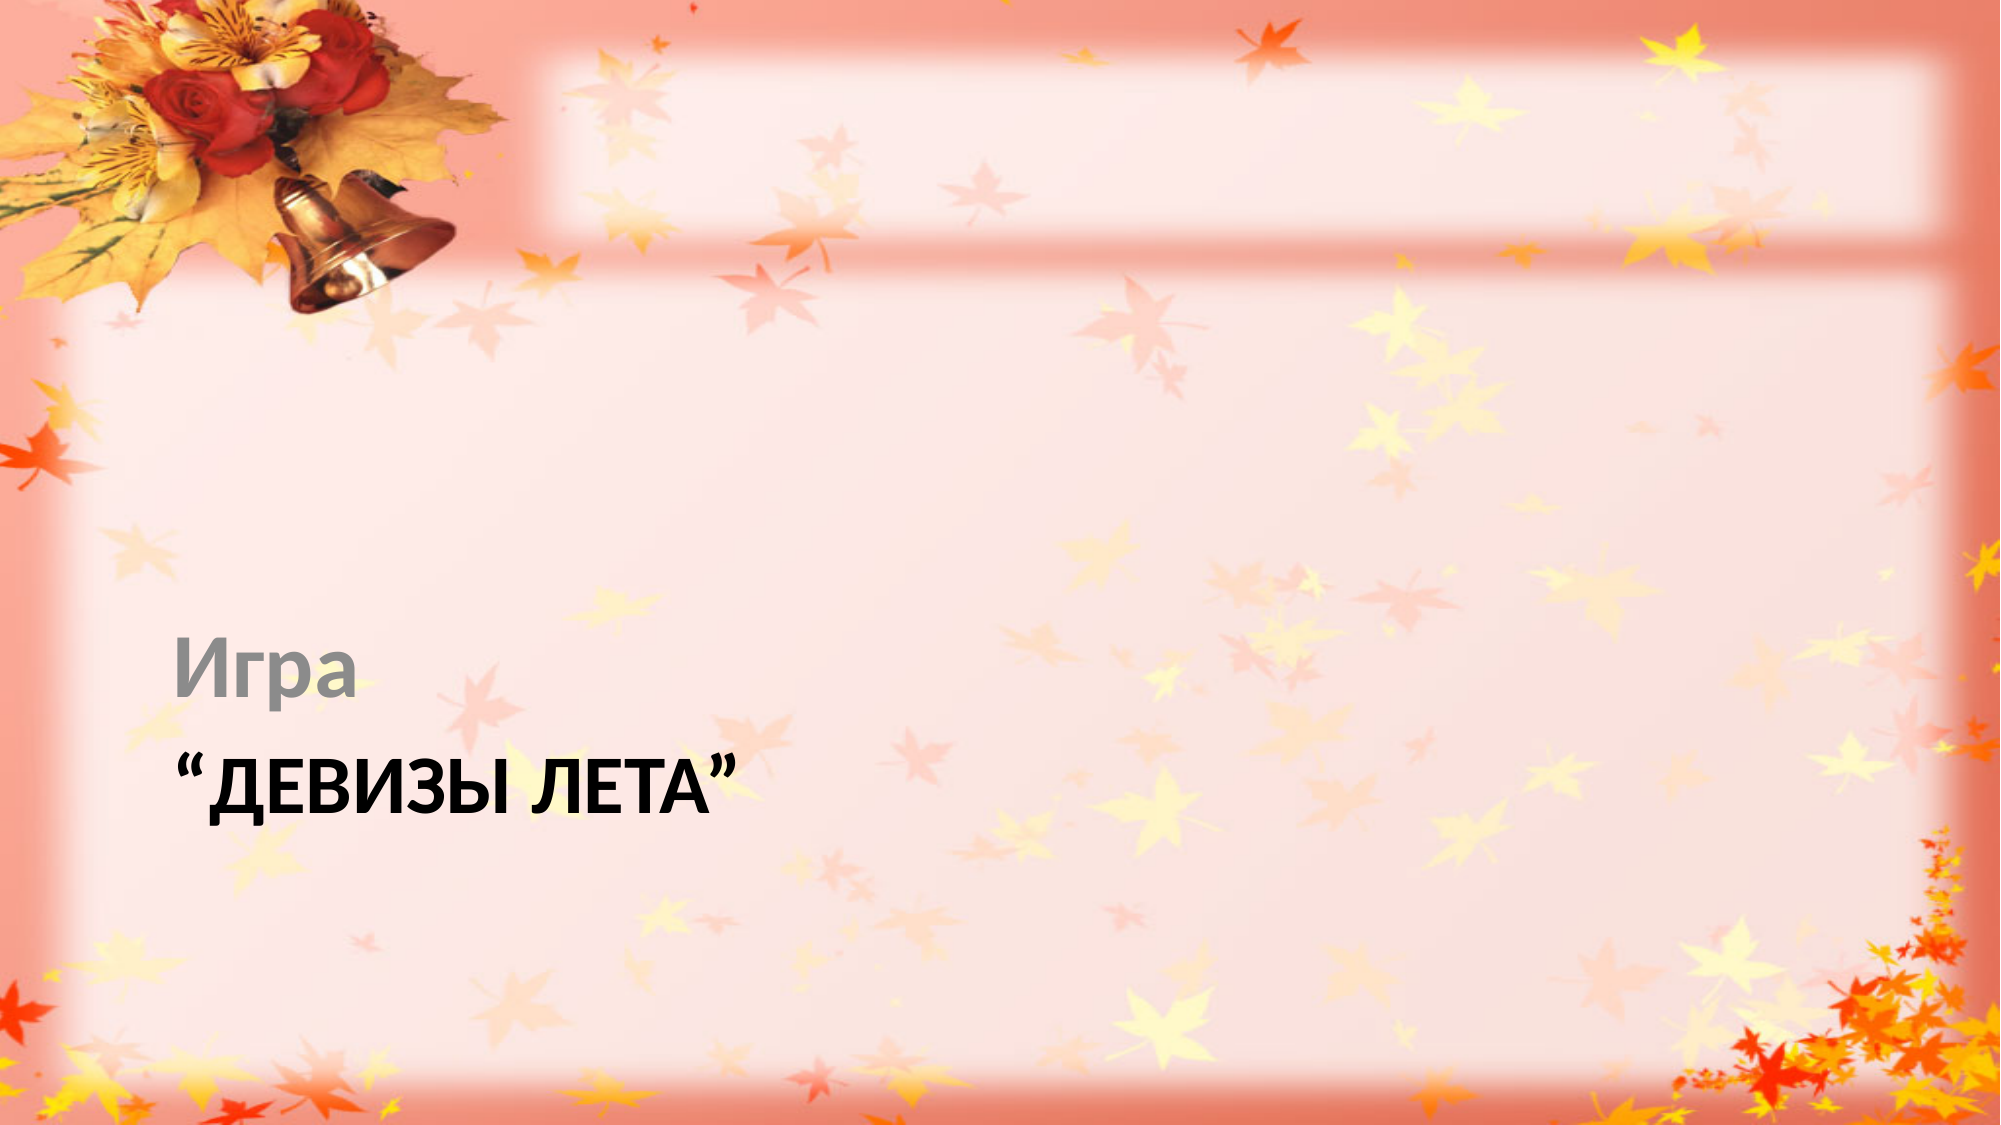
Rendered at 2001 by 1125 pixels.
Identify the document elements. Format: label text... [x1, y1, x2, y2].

title “Девизы лета” [157, 724, 1859, 947]
picture [0, 0, 2000, 1125]
list Игра [157, 476, 1859, 724]
